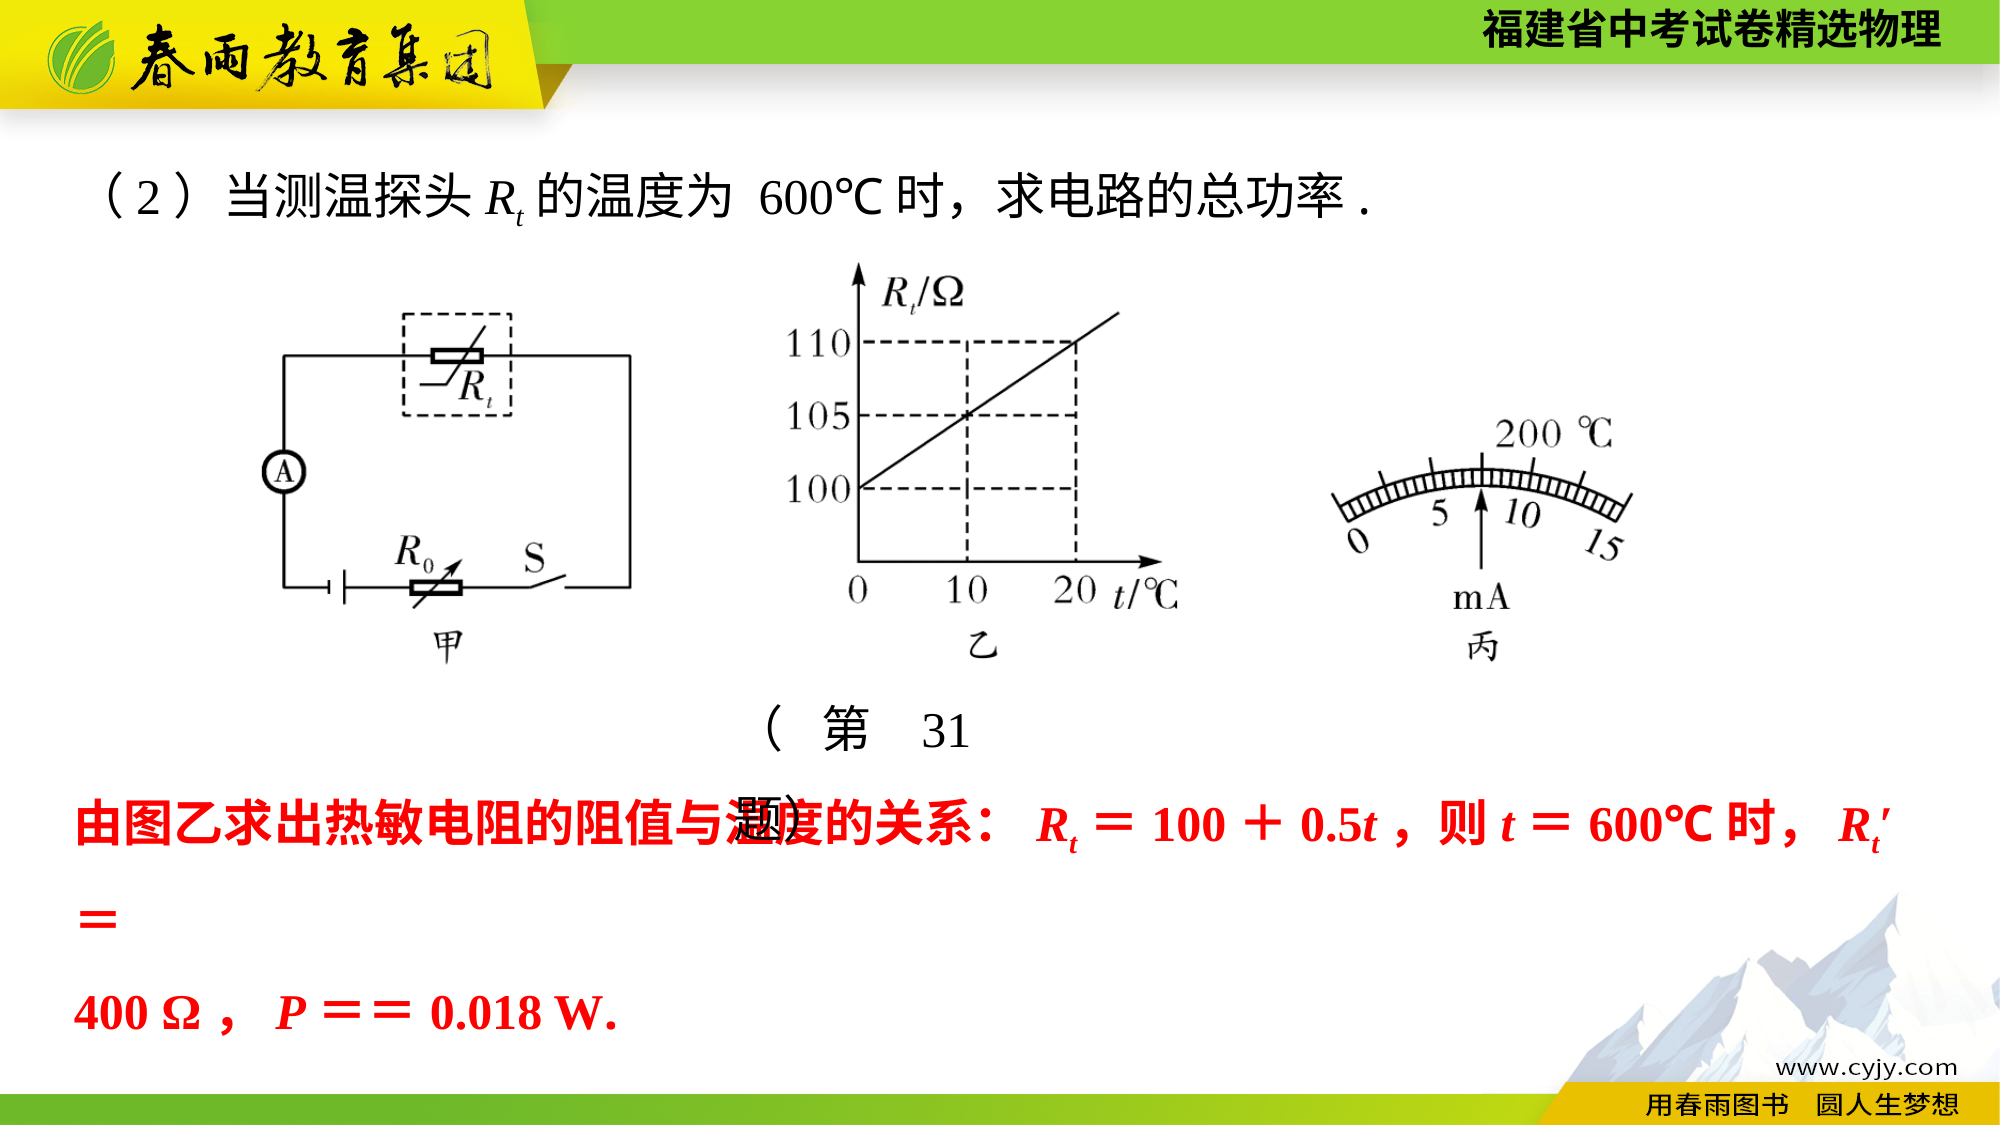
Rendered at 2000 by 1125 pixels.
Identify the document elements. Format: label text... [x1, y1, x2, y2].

text_box （第31题） [718, 680, 999, 766]
picture [0, 0, 2000, 1125]
list （2）当测温探头Rt的温度为 600℃时，求电路的总功率. [59, 122, 1944, 217]
